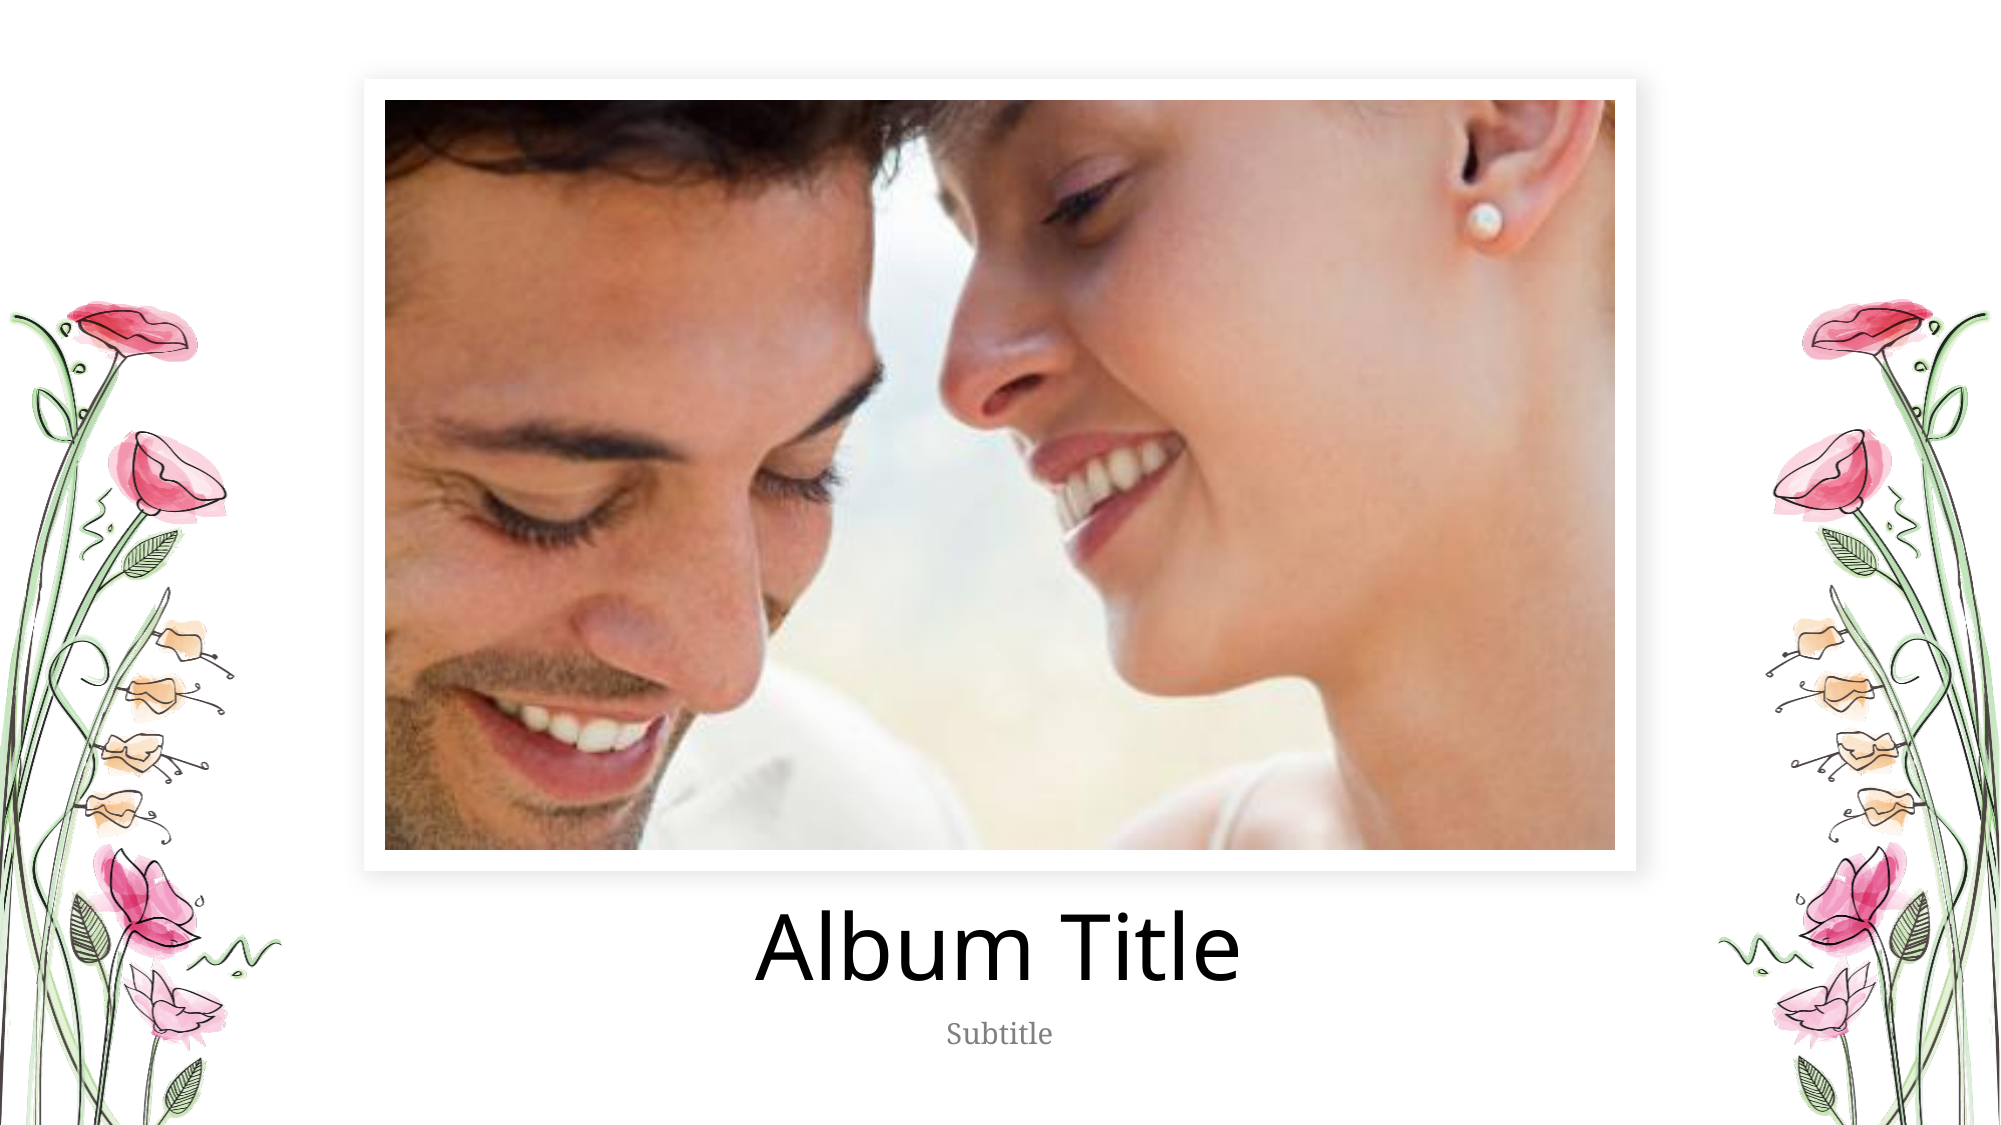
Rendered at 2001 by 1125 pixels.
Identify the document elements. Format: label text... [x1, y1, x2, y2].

picture [0, 301, 350, 1125]
picture [384, 99, 1615, 850]
title Album Title [399, 893, 1600, 1007]
picture [1650, 299, 2000, 1125]
subtitle Subtitle [399, 1012, 1600, 1088]
